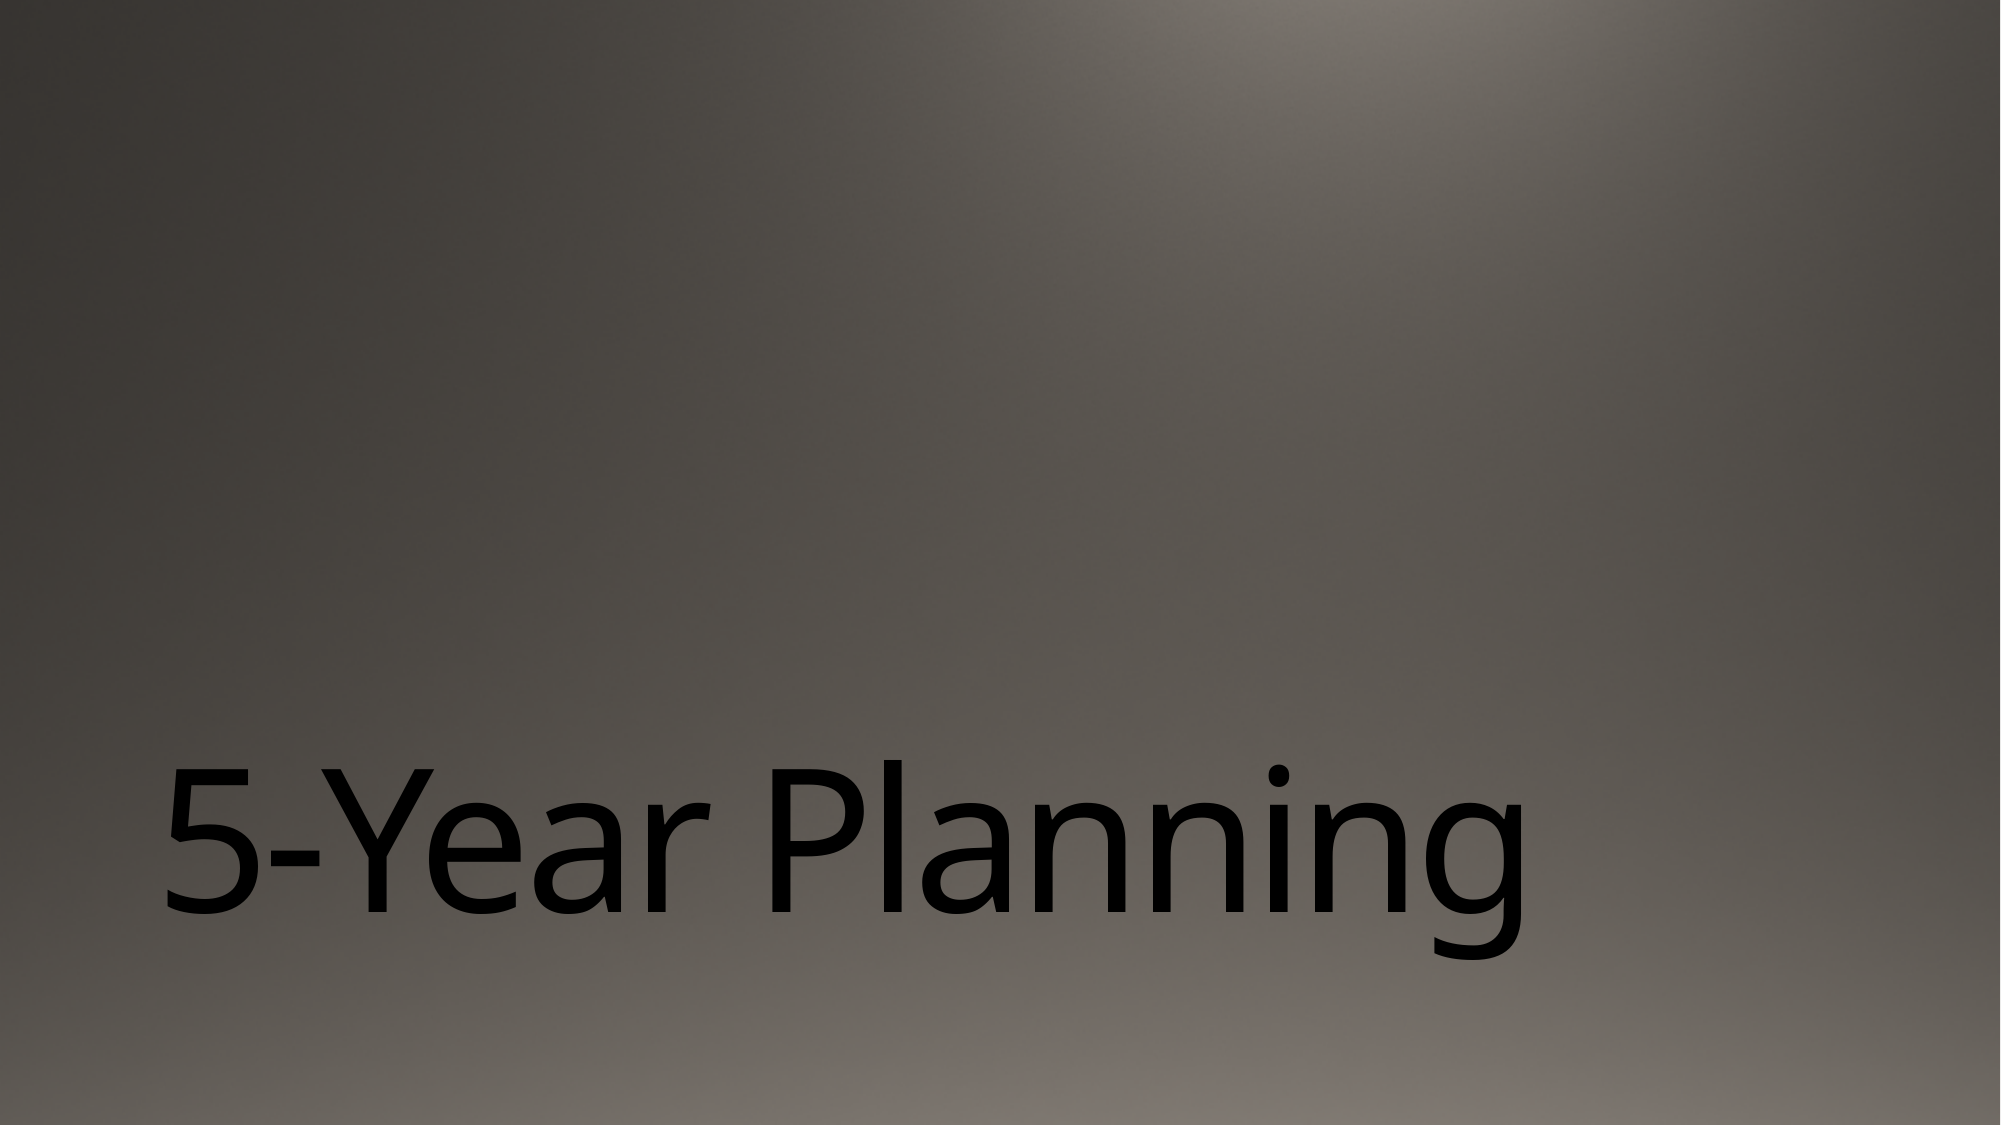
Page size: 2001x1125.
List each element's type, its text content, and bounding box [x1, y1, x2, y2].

picture [0, 0, 2001, 1125]
title 5-Year Planning [140, 732, 1641, 1002]
